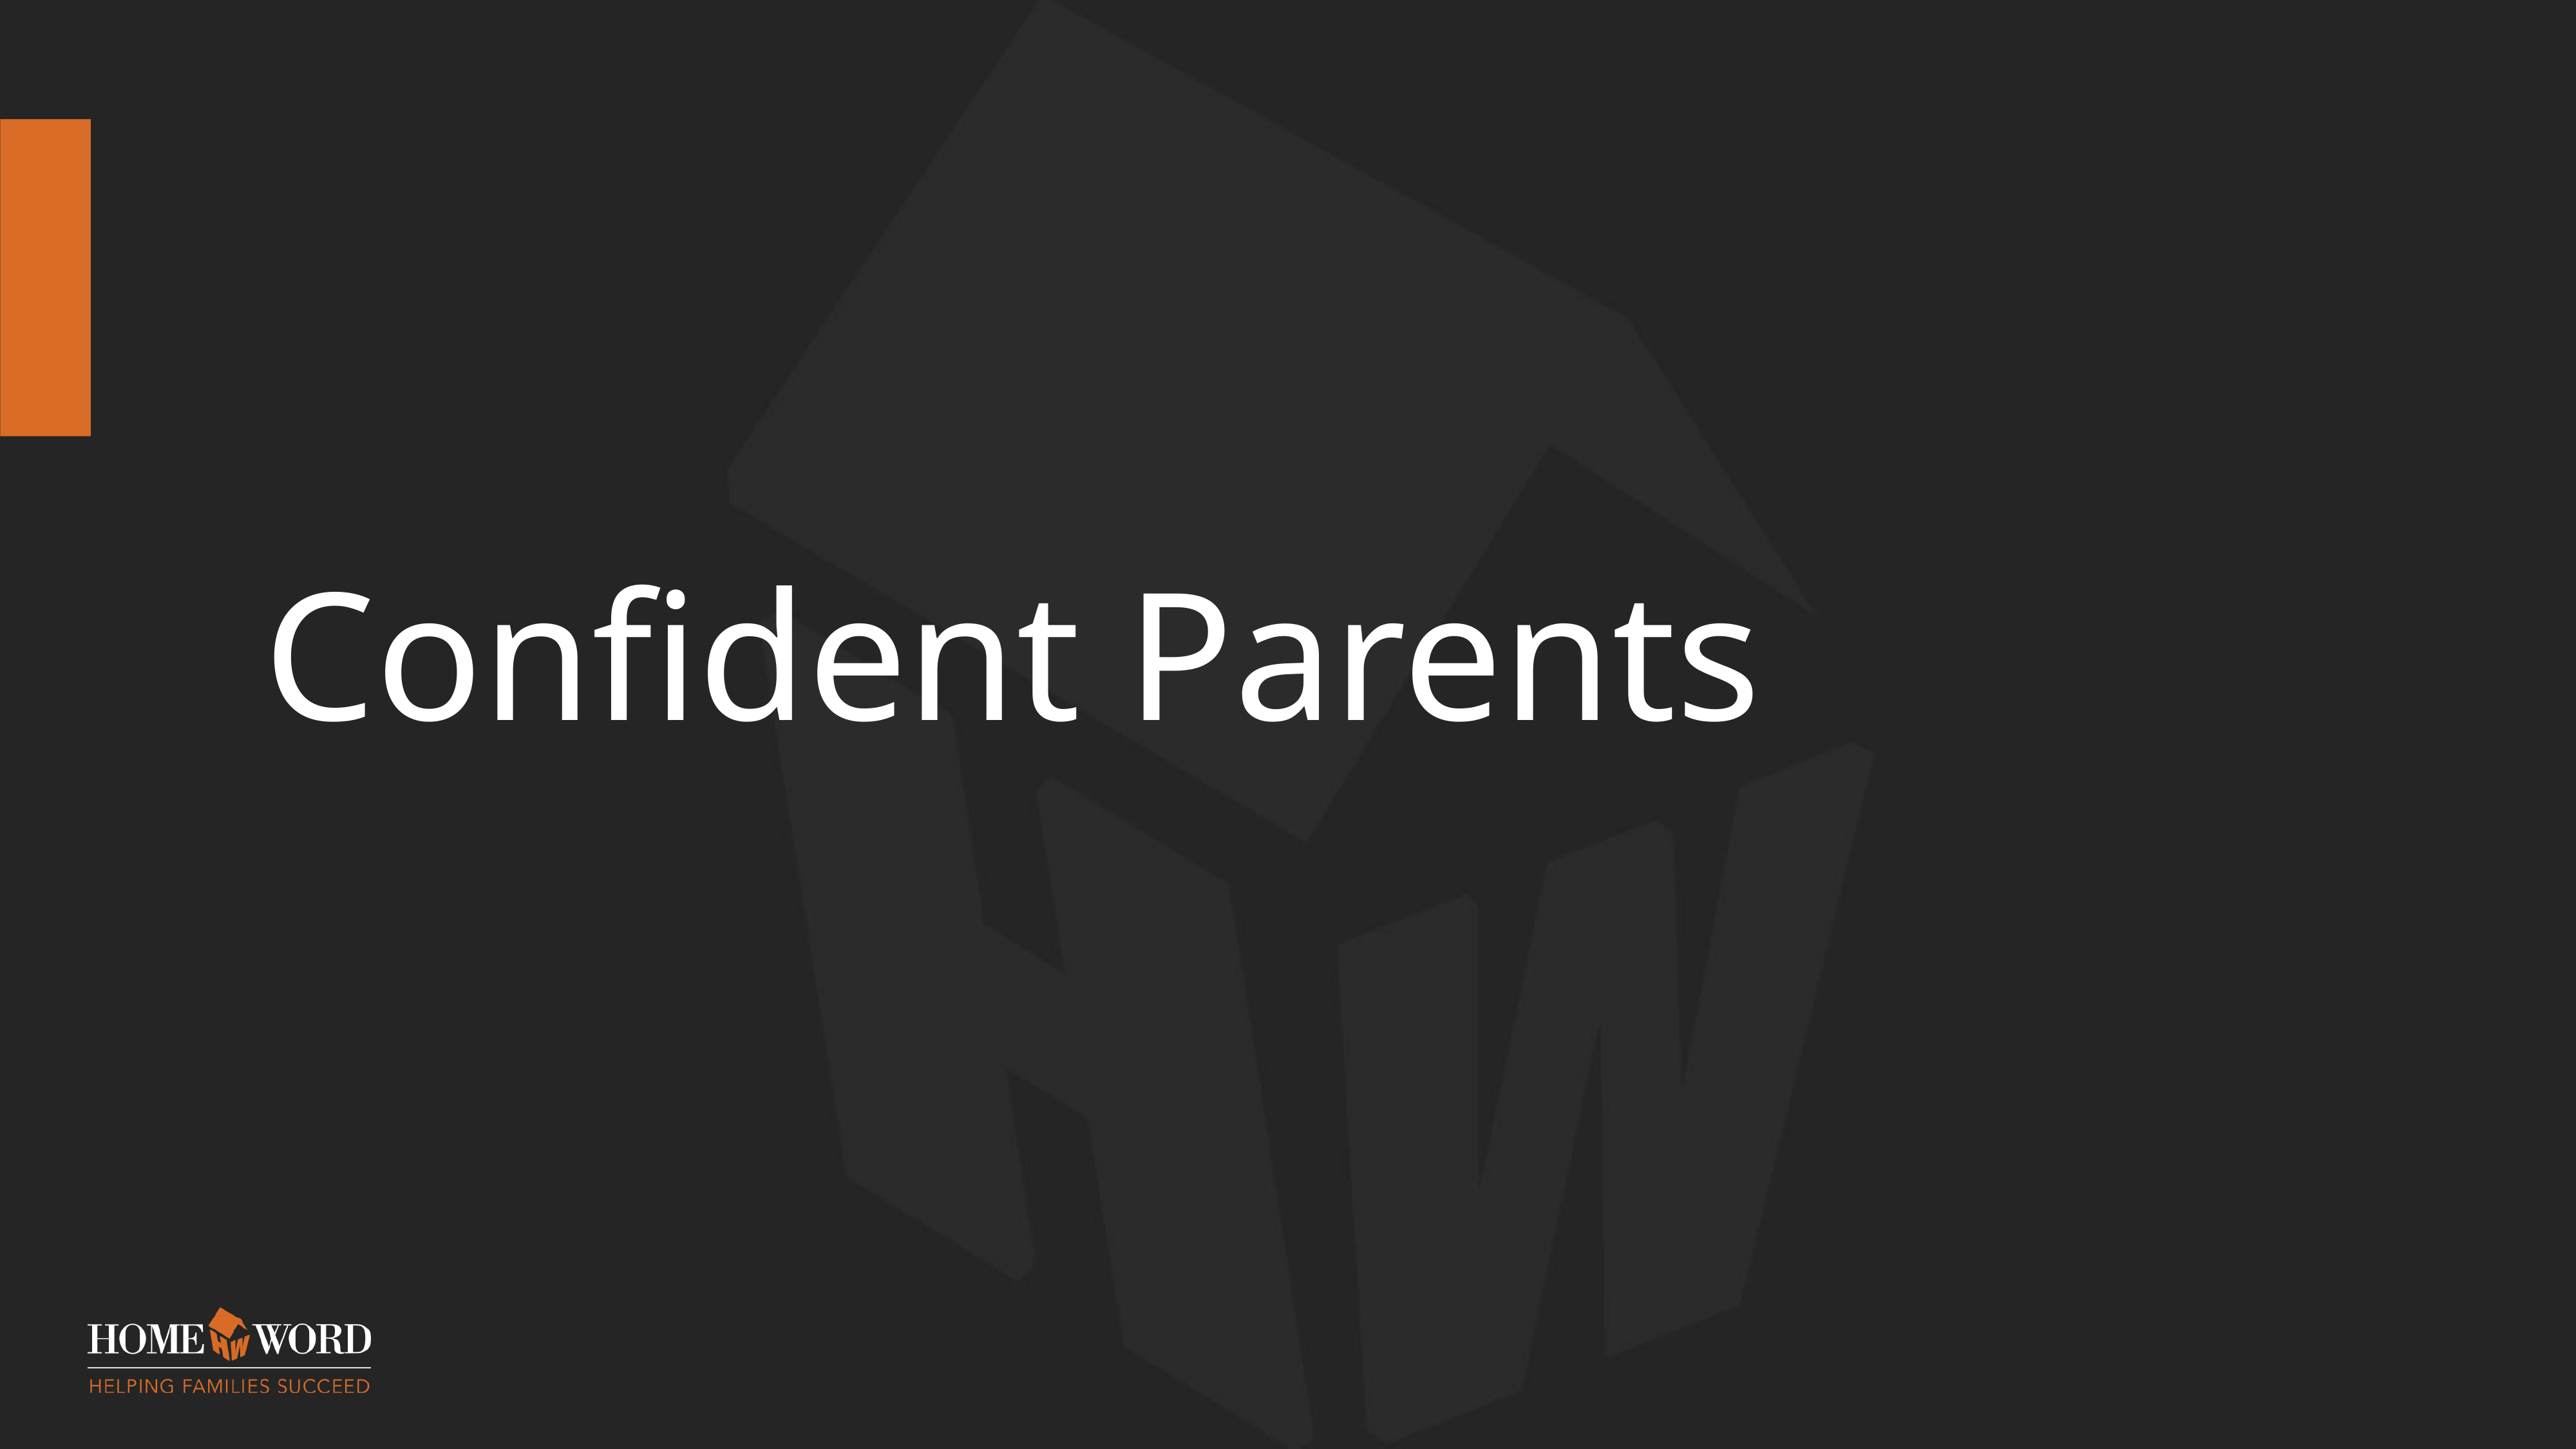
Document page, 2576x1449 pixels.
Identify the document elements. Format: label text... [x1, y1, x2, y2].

picture [0, 0, 2576, 1449]
title Confident Parents [258, 290, 2264, 1008]
